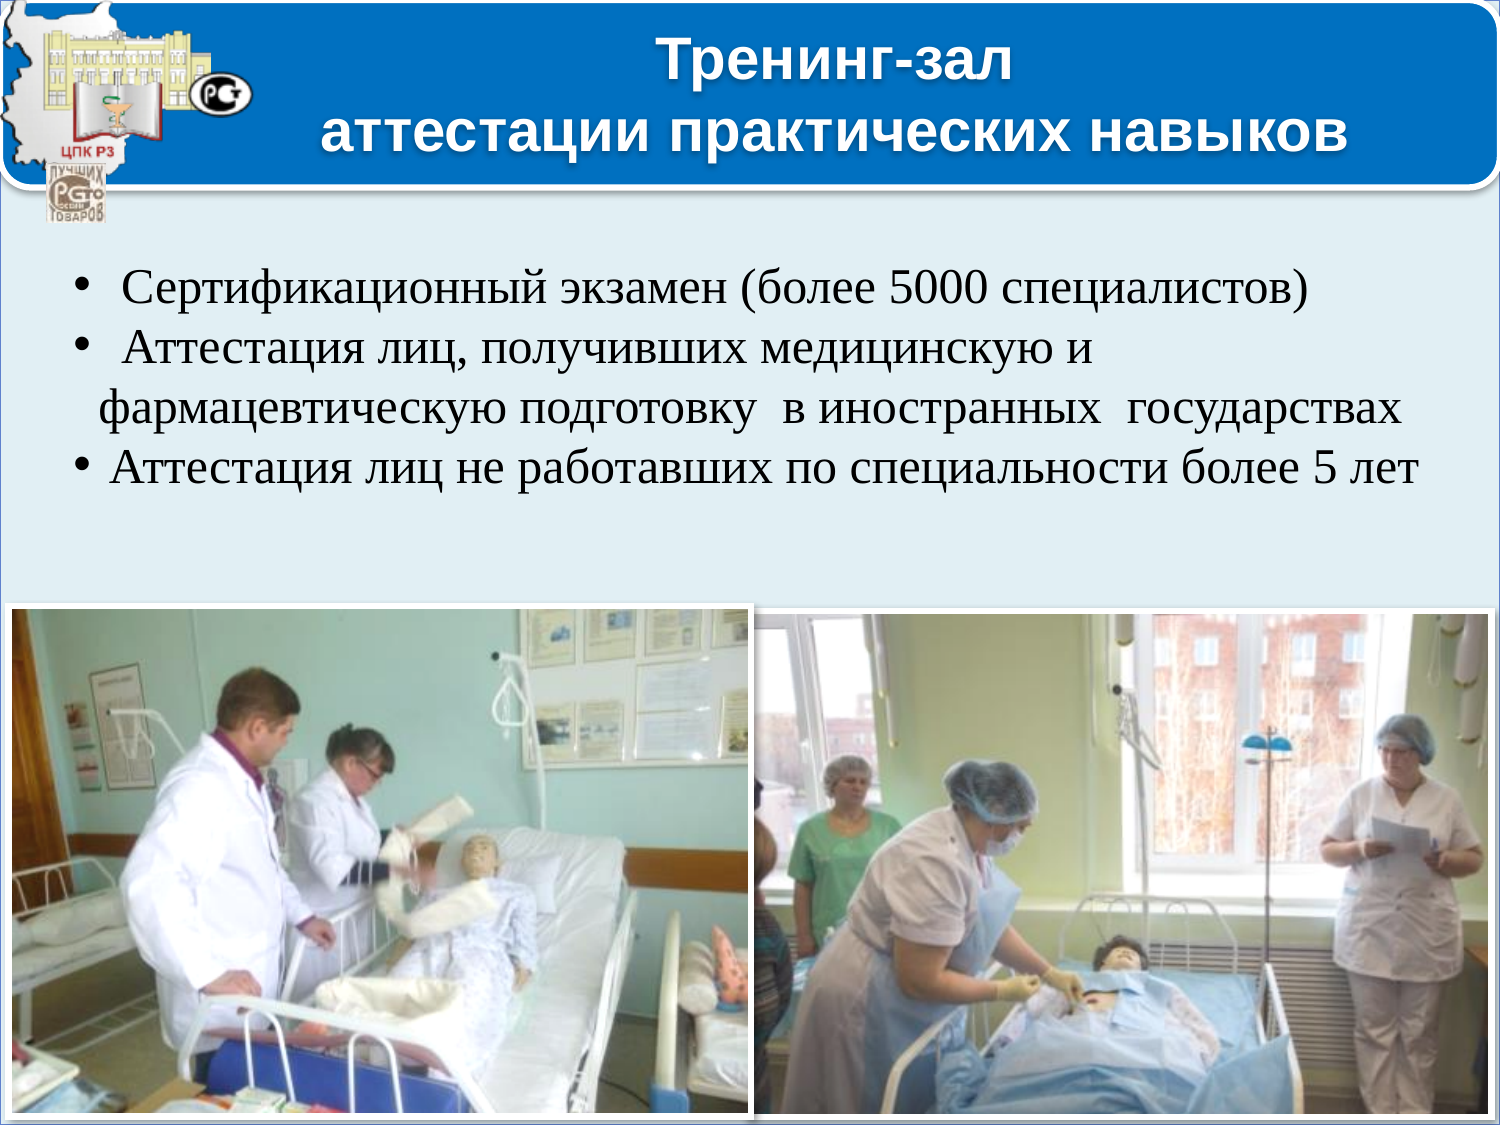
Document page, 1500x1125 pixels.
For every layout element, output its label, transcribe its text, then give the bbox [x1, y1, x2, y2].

text_box Тренинг-зал аттестации практических навыков [281, 11, 1407, 164]
text_box Сертификационный экзамен (более 5000 специалистов) Аттестация лиц, получивших медицинскую и фармацевтическую подготовку в иностранных государствах Аттестация лиц не работавших по специальности более 5 лет [58, 245, 1477, 612]
picture [0, 0, 255, 223]
picture [11, 609, 748, 1114]
picture [749, 613, 1489, 1115]
